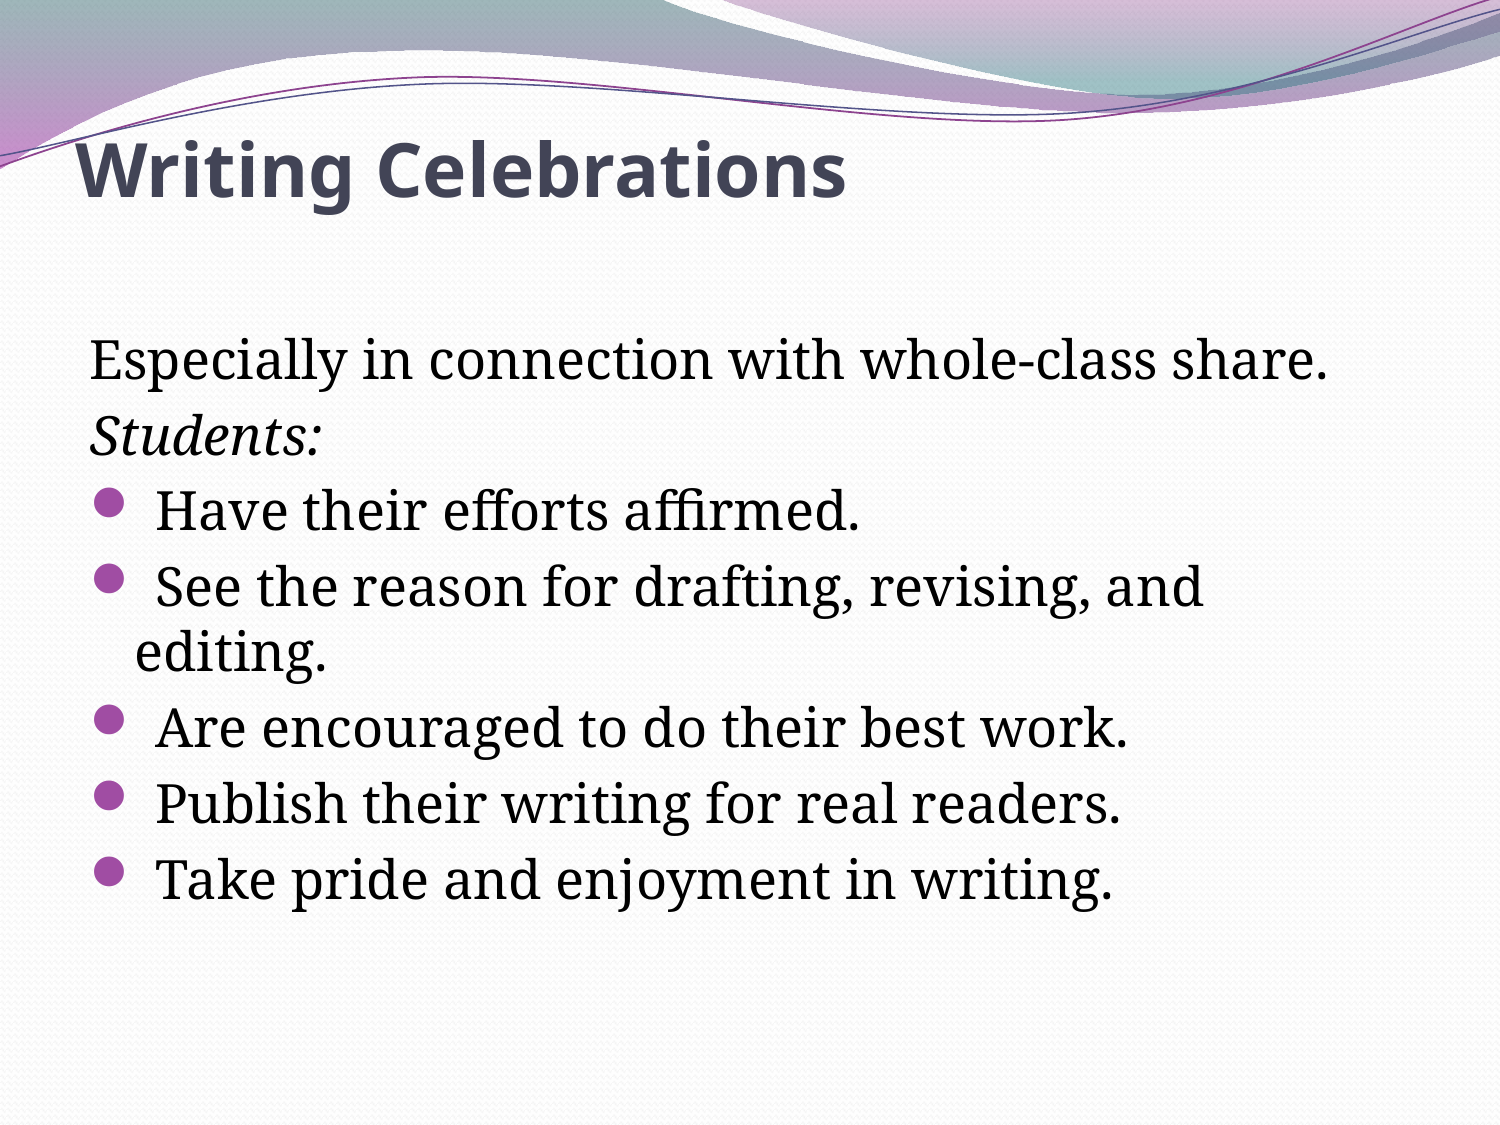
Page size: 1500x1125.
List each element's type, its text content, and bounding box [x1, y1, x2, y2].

list Especially in connection with whole-class share. Students: Have their efforts affirmed. See the reason for drafting, revising, and editing. Are encouraged to do their best work. Publish their writing for real readers. Take pride and enjoyment in writing. [75, 317, 1425, 1038]
title Writing Celebrations [75, 115, 1425, 303]
